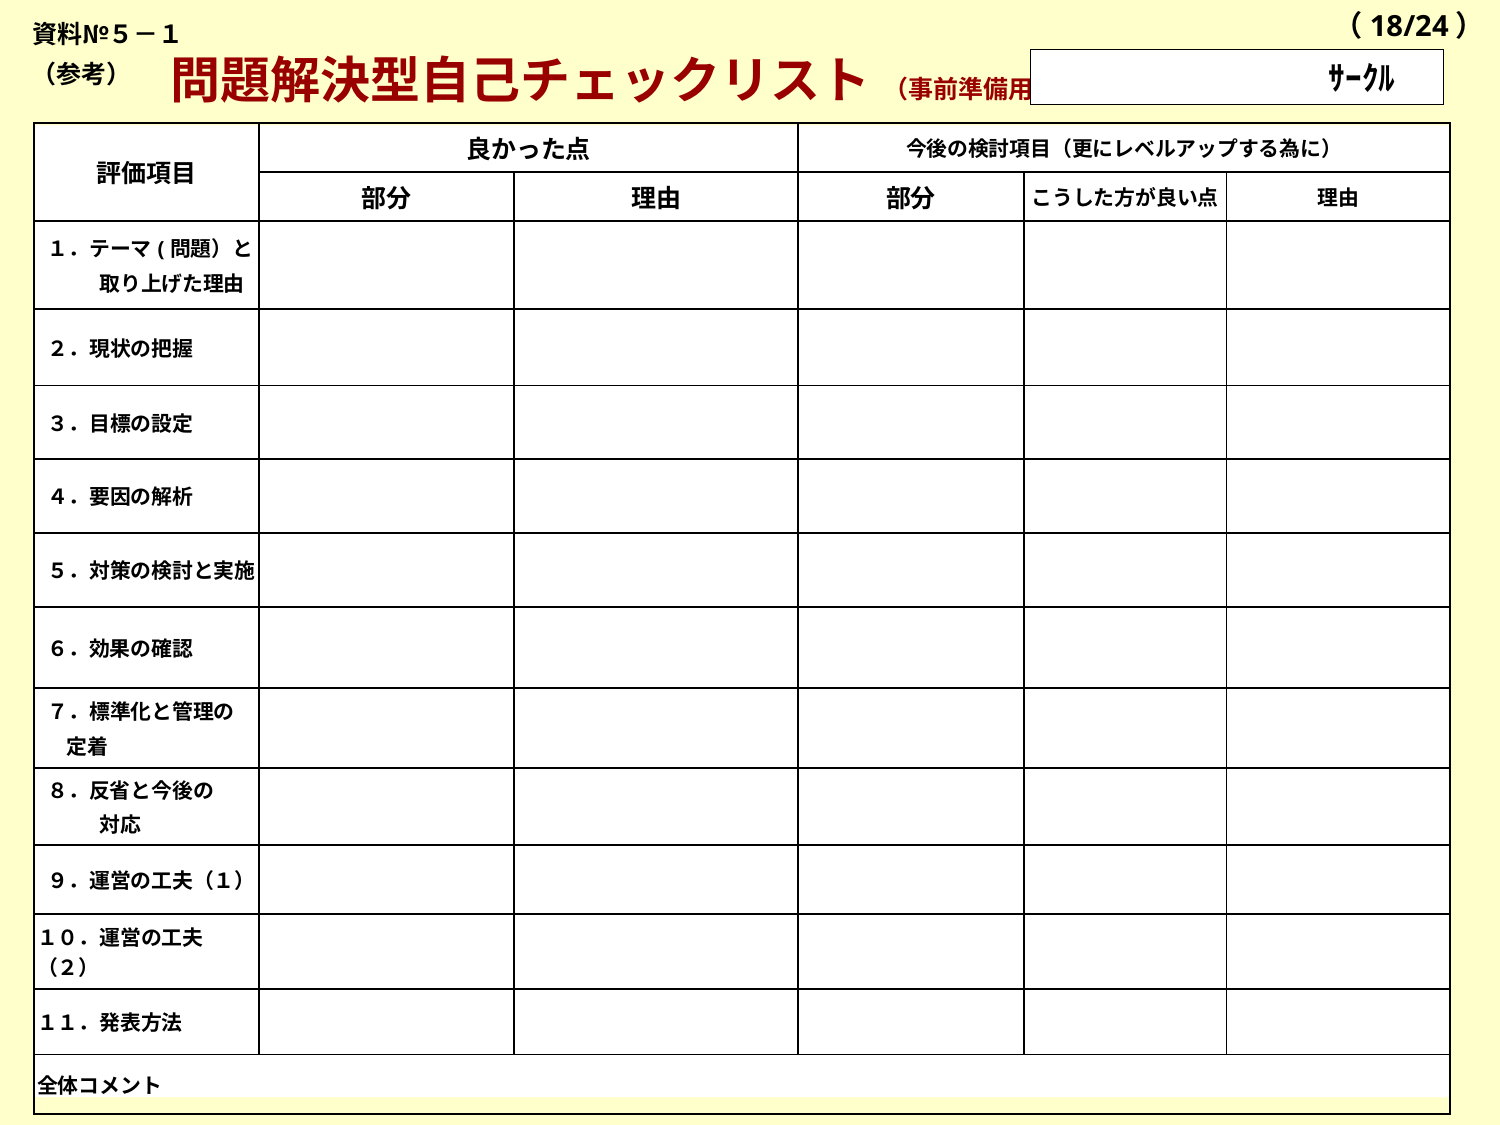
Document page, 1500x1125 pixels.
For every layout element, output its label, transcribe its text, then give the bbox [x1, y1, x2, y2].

table_cell ４．要因の解析 [35, 460, 258, 532]
table_cell [260, 769, 513, 844]
table_header 今後の検討項目（更にレベルアップする為に） [799, 124, 1449, 171]
table_cell 部分 [260, 173, 513, 220]
table_cell [515, 386, 797, 458]
table_cell [799, 460, 1023, 532]
table_cell [260, 915, 513, 988]
table_header 評価項目 [35, 124, 258, 220]
table_cell [1025, 386, 1226, 458]
table_cell [1227, 222, 1449, 308]
table_cell [1227, 460, 1449, 532]
table_cell [515, 310, 797, 385]
table_header 良かった点 [260, 124, 797, 171]
table_cell [1227, 846, 1449, 913]
table_cell [515, 769, 797, 844]
table_cell [1227, 990, 1449, 1054]
table_cell １１．発表方法 [35, 990, 258, 1054]
table_cell ３．目標の設定 [35, 386, 258, 458]
table_cell [799, 222, 1023, 308]
table_cell [260, 534, 513, 606]
text_box 資料№５－１ [17, 10, 199, 56]
text_box ｻｰｸﾙ [1030, 49, 1444, 105]
table_cell [1025, 915, 1226, 988]
table_cell [515, 846, 797, 913]
table_cell ８．反省と今後の 対応 [35, 769, 258, 844]
table_cell 部分 [799, 173, 1023, 220]
table_cell 全体コメント [35, 1055, 1449, 1113]
table_cell [1227, 310, 1449, 385]
table_cell [260, 460, 513, 532]
table_cell [1025, 689, 1226, 767]
text_box （参考） [17, 51, 147, 96]
table_cell [260, 310, 513, 385]
table_cell [515, 915, 797, 988]
table_cell [1025, 990, 1226, 1054]
table_cell ７．標準化と管理の 定着 [35, 689, 258, 767]
slide_number （18/24） [1187, 0, 1500, 75]
table_cell こうした方が良い点 [1025, 173, 1226, 220]
table_cell １．テーマ(問題）と 取り上げた理由 [35, 222, 258, 308]
table_cell [799, 689, 1023, 767]
text_box 問題解決型自己チェックリスト （事前準備用） [97, 33, 1289, 118]
table_cell [515, 534, 797, 606]
table_cell [1227, 915, 1449, 988]
table_cell 理由 [515, 173, 797, 220]
table_cell [799, 990, 1023, 1054]
table_cell [515, 990, 797, 1054]
table_cell [1025, 222, 1226, 308]
table_cell [515, 460, 797, 532]
table_cell 理由 [1227, 173, 1449, 220]
table_cell [799, 310, 1023, 385]
table_cell [1025, 310, 1226, 385]
table_cell [260, 386, 513, 458]
table_cell [799, 769, 1023, 844]
table_cell [799, 915, 1023, 988]
table_cell [1227, 689, 1449, 767]
table_cell [799, 846, 1023, 913]
table_cell [260, 222, 513, 308]
table_cell ６．効果の確認 [35, 608, 258, 687]
table_cell [799, 534, 1023, 606]
table_cell ５．対策の検討と実施 [35, 534, 258, 606]
table_cell １０．運営の工夫（２） [35, 915, 258, 988]
table_cell [260, 608, 513, 687]
table_cell [1227, 386, 1449, 458]
table_cell [1025, 608, 1226, 687]
table_cell [1227, 769, 1449, 844]
table_cell [1025, 460, 1226, 532]
table_cell [1025, 534, 1226, 606]
table_cell [799, 386, 1023, 458]
table_cell [260, 689, 513, 767]
table_cell [1025, 846, 1226, 913]
table_cell [799, 608, 1023, 687]
table_cell [515, 689, 797, 767]
table_cell ２．現状の把握 [35, 310, 258, 385]
table_cell ９．運営の工夫（１） [35, 846, 258, 913]
table_cell [515, 608, 797, 687]
table_cell [1227, 534, 1449, 606]
table_cell [1227, 608, 1449, 687]
table_cell [515, 222, 797, 308]
table_cell [1025, 769, 1226, 844]
table_cell [260, 846, 513, 913]
table_cell [260, 990, 513, 1054]
